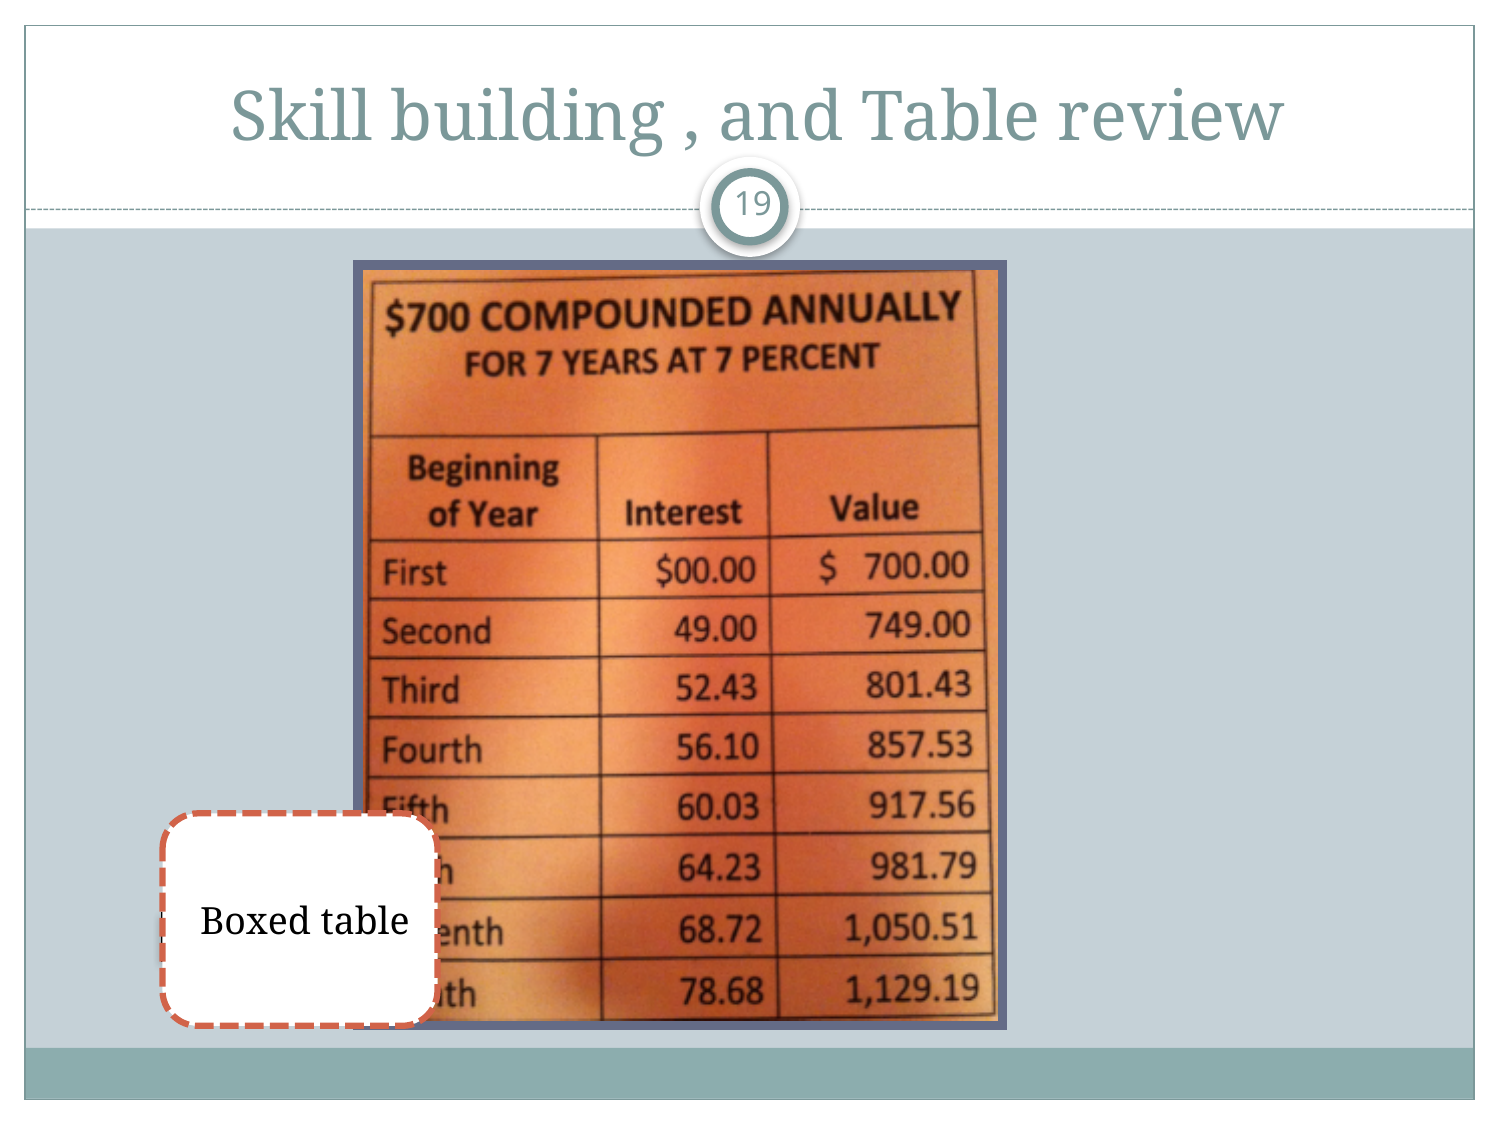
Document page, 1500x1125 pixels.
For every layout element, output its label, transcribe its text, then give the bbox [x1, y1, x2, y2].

slide_number 19 [715, 168, 791, 241]
text_box Boxed table [161, 812, 358, 1027]
picture [362, 269, 998, 1022]
title Skill building , and Table review [49, 37, 1450, 162]
